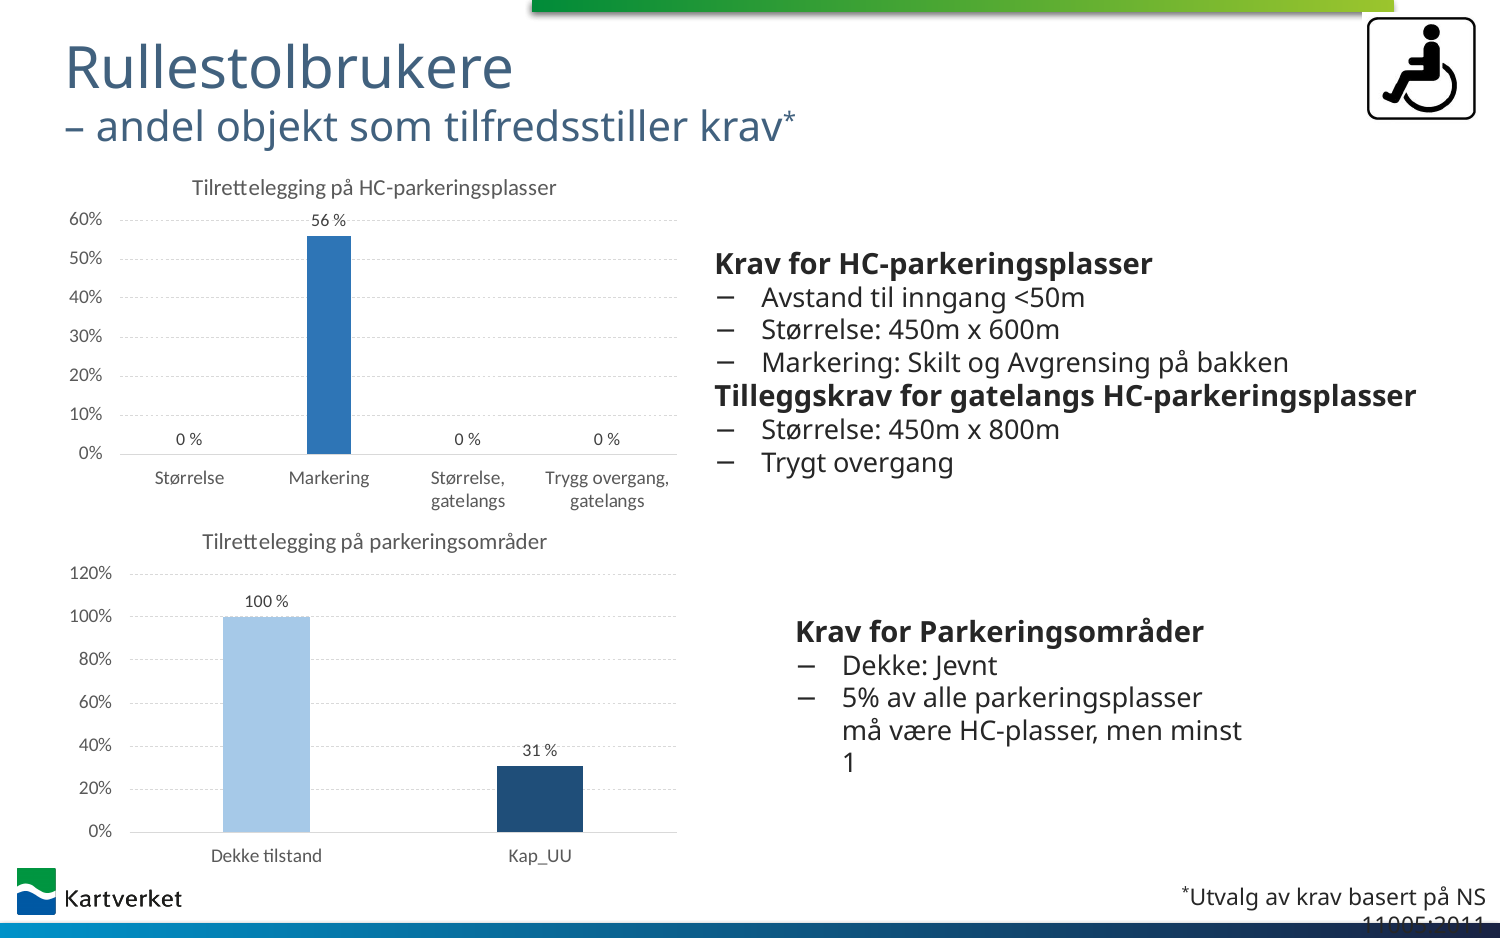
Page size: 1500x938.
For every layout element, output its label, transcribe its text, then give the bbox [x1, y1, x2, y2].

text_box Krav for HC-parkeringsplasser Avstand til inngang <50m Størrelse: 450m x 600m Markering: Skilt og Avgrensing på bakken Tilleggskrav for gatelangs HC-parkeringsplasser Størrelse: 450m x 800m Trygt overgang [699, 237, 1433, 485]
picture [62, 520, 688, 874]
text_box *Utvalg av krav basert på NS 11005:2011 [1068, 873, 1500, 938]
picture [1362, 12, 1481, 126]
picture [62, 166, 688, 519]
text_box Rullestolbrukere – andel objekt som tilfredsstiller krav* [49, 25, 1431, 158]
text_box Krav for Parkeringsområder Dekke: Jevnt 5% av alle parkeringsplasser må være HC-plasser, men minst 1 [780, 605, 1261, 786]
